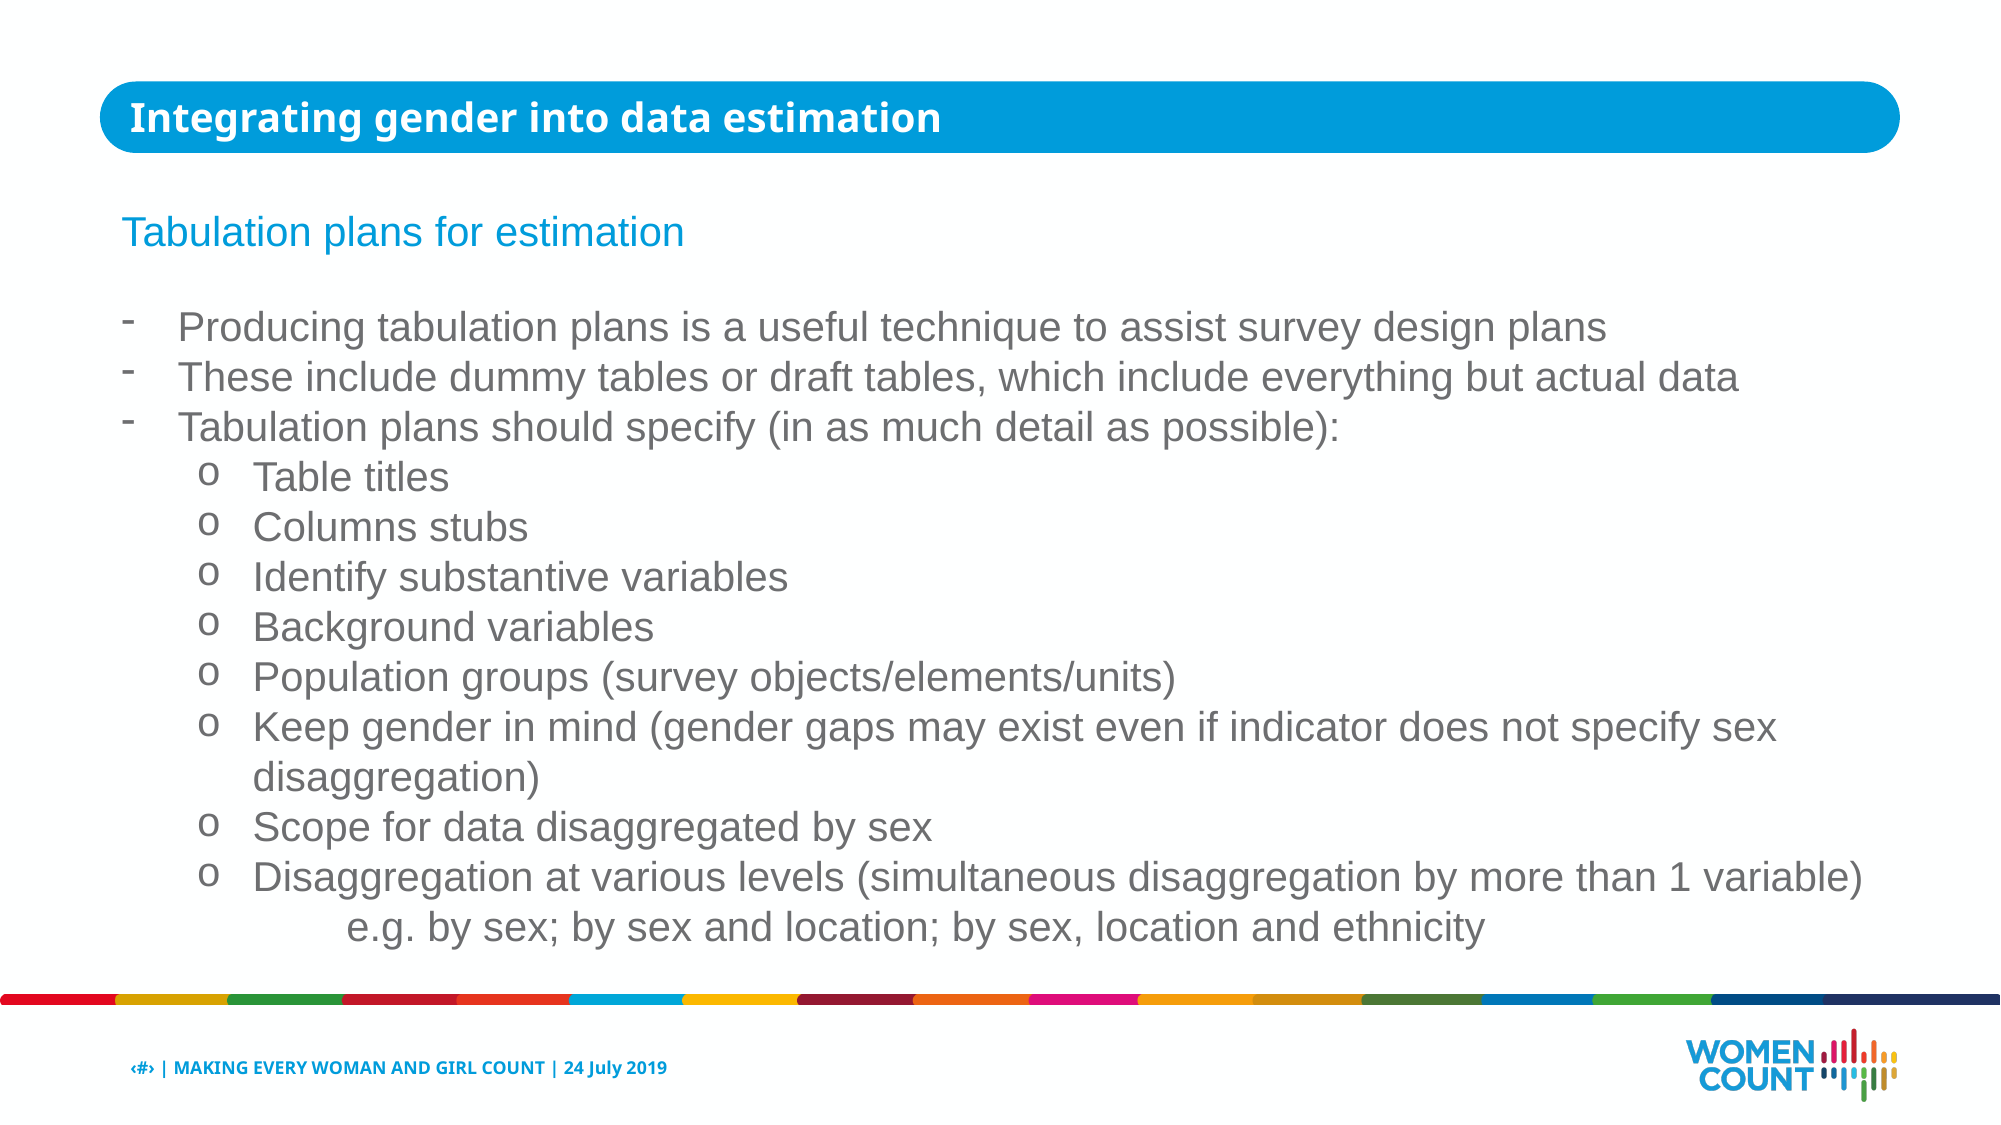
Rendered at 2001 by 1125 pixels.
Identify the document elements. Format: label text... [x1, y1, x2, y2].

text_box Tabulation plans for estimation Producing tabulation plans is a useful technique to assist survey design plans These include dummy tables or draft tables, which include everything but actual data Tabulation plans should specify (in as much detail as possible): Table titles Columns stubs Identify substantive variables Background variables Population groups (survey objects/elements/units) Keep gender in mind (gender gaps may exist even if indicator does not specify sex disaggregation) Scope for data disaggregated by sex Disaggregation at various levels (simultaneous disaggregation by more than 1 variable) e.g. by sex; by sex and location; by sex, location and ethnicity [106, 197, 1895, 1008]
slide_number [130, 1056, 1198, 1078]
list Integrating gender into data estimation [130, 92, 1872, 191]
